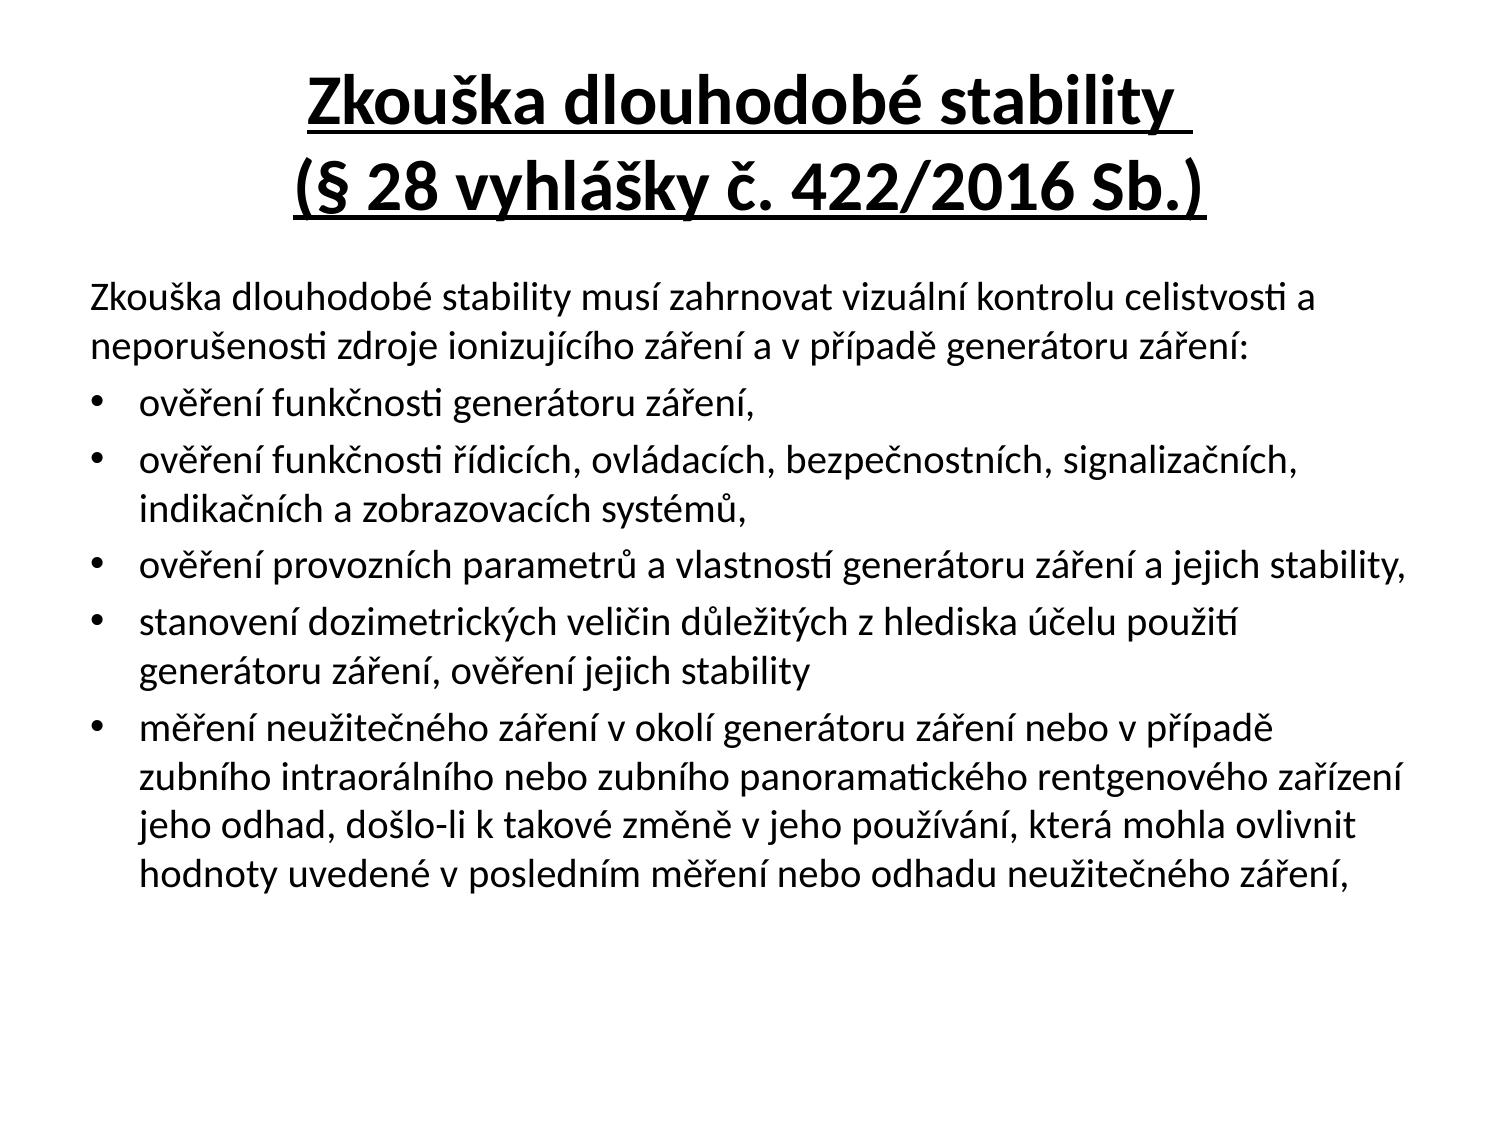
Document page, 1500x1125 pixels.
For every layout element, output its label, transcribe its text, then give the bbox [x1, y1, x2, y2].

title Zkouška dlouhodobé stability (§ 28 vyhlášky č. 422/2016 Sb.) [75, 45, 1425, 233]
list Zkouška dlouhodobé stability musí zahrnovat vizuální kontrolu celistvosti a neporušenosti zdroje ionizujícího záření a v případě generátoru záření: ověření funkčnosti generátoru záření, ověření funkčnosti řídicích, ovládacích, bezpečnostních, signalizačních, indikačních a zobrazovacích systémů, ověření provozních parametrů a vlastností generátoru záření a jejich stability, stanovení dozimetrických veličin důležitých z hlediska účelu použití generátoru záření, ověření jejich stability měření neužitečného záření v okolí generátoru záření nebo v případě zubního intraorálního nebo zubního panoramatického rentgenového zařízení jeho odhad, došlo-li k takové změně v jeho používání, která mohla ovlivnit hodnoty uvedené v posledním měření nebo odhadu neužitečného záření, [75, 262, 1425, 1005]
